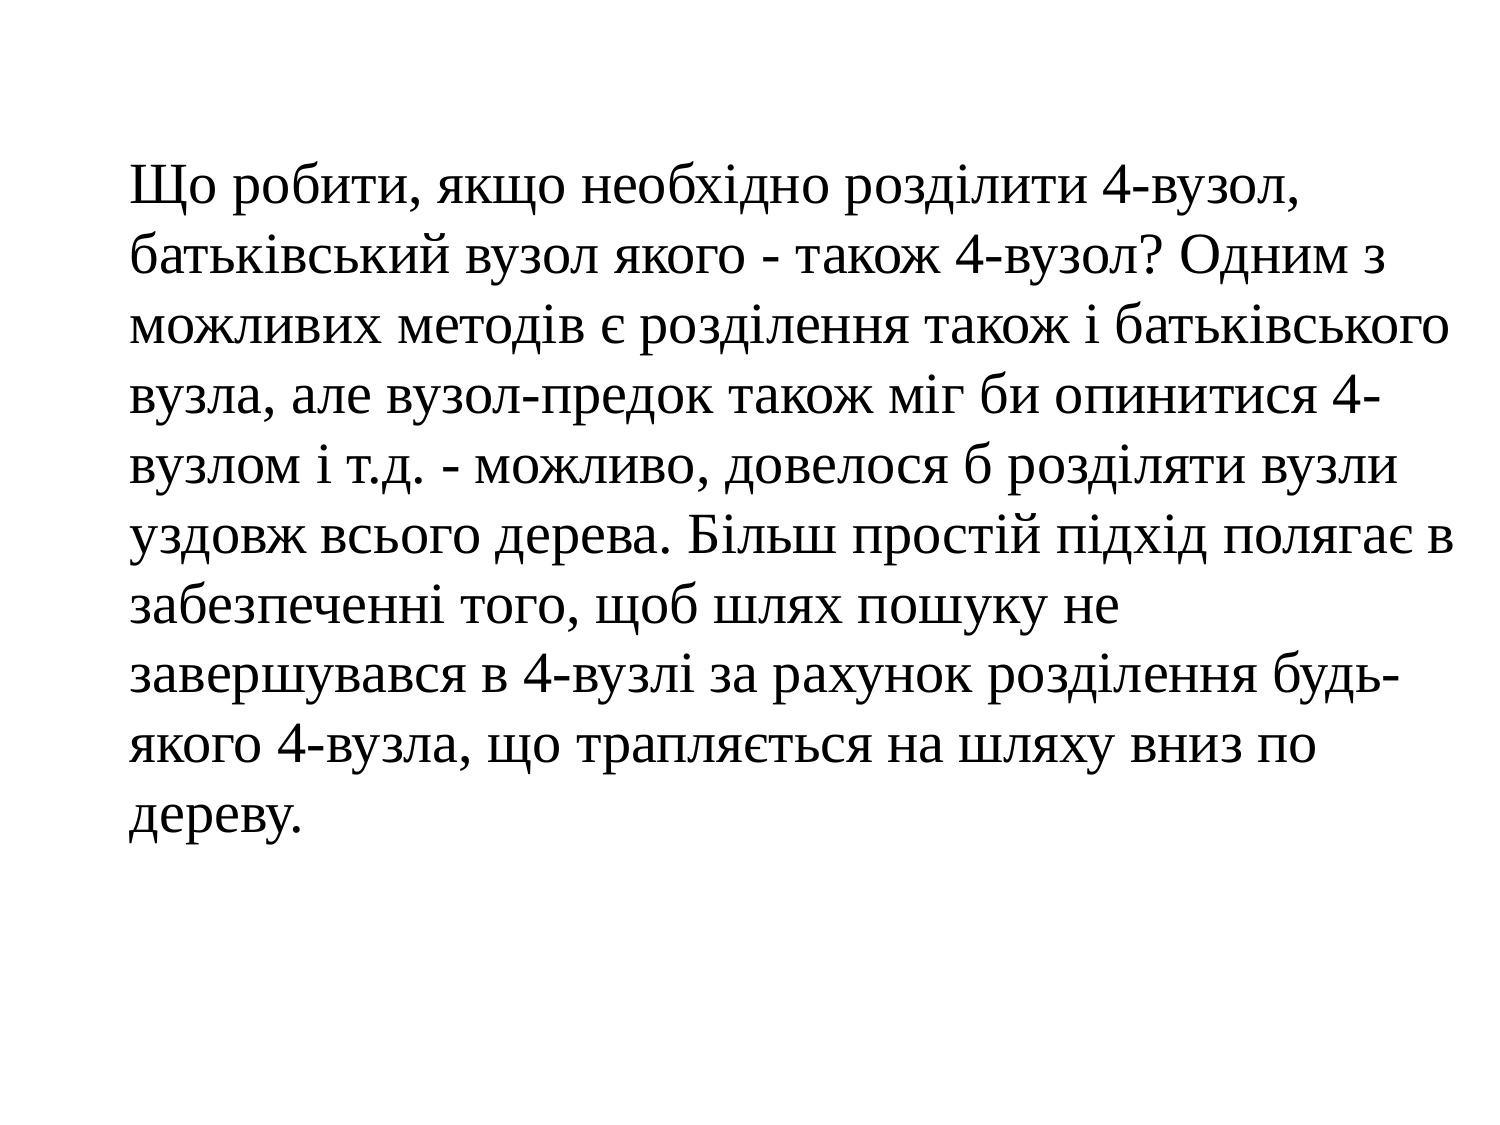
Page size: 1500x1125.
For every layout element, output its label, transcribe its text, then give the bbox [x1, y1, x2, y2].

list Що робити, якщо необхідно розділити 4-вузол, батьківський вузол якого - також 4-вузол? Одним з можливих методів є розділення також і батьківського вузла, але вузол-предок також міг би опинитися 4-вузлом і т.д. - можливо, довелося б розділяти вузли уздовж всього дерева. Більш простій підхід полягає в забезпеченні того, щоб шлях пошуку не завершувався в 4-вузлі за рахунок розділення будь-якого 4-вузла, що трапляється на шляху вниз по дереву. [0, 136, 1500, 1125]
